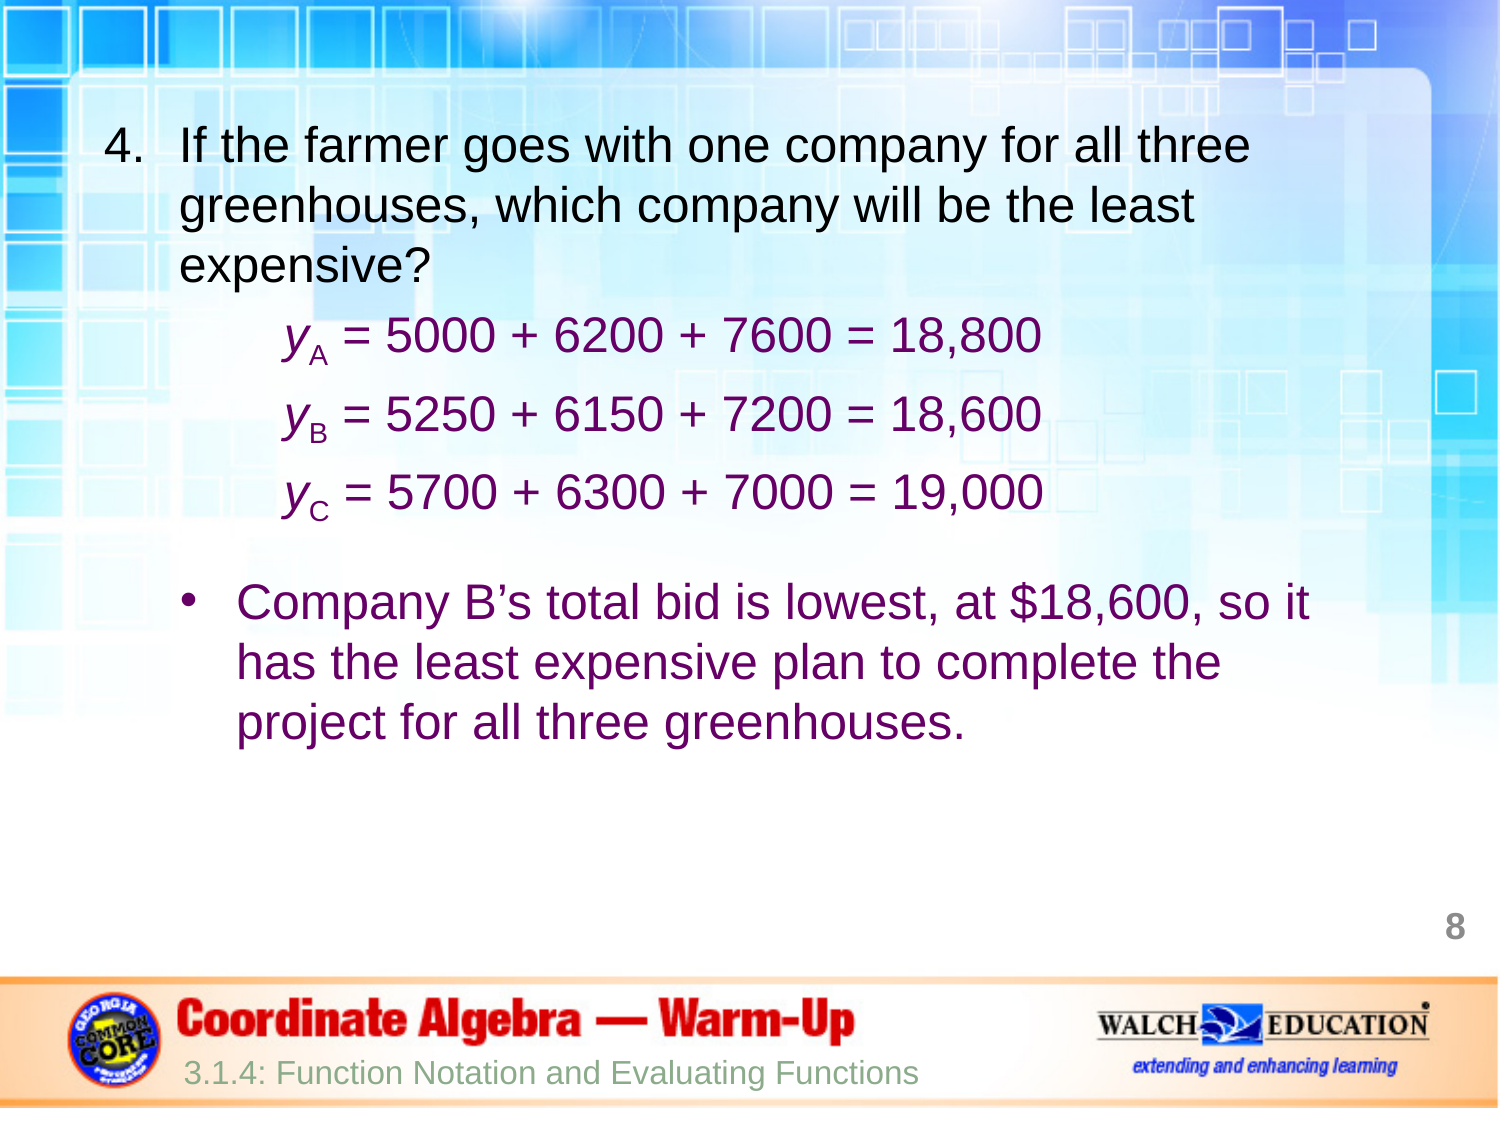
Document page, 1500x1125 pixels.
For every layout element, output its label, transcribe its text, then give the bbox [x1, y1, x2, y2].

slide_number 8 [1361, 901, 1481, 949]
text_box [1441, 924, 1472, 1001]
footer 3.1.4: Function Notation and Evaluating Functions [168, 1048, 1067, 1094]
picture [0, 0, 1500, 1108]
subtitle If the farmer goes with one company for all three greenhouses, which company will be the least expensive? yA = 5000 + 6200 + 7600 = 18,800 yB = 5250 + 6150 + 7200 = 18,600 yC = 5700 + 6300 + 7000 = 19,000 Company B’s total bid is lowest, at $18,600, so it has the least expensive plan to complete the project for all three greenhouses. [89, 105, 1390, 925]
